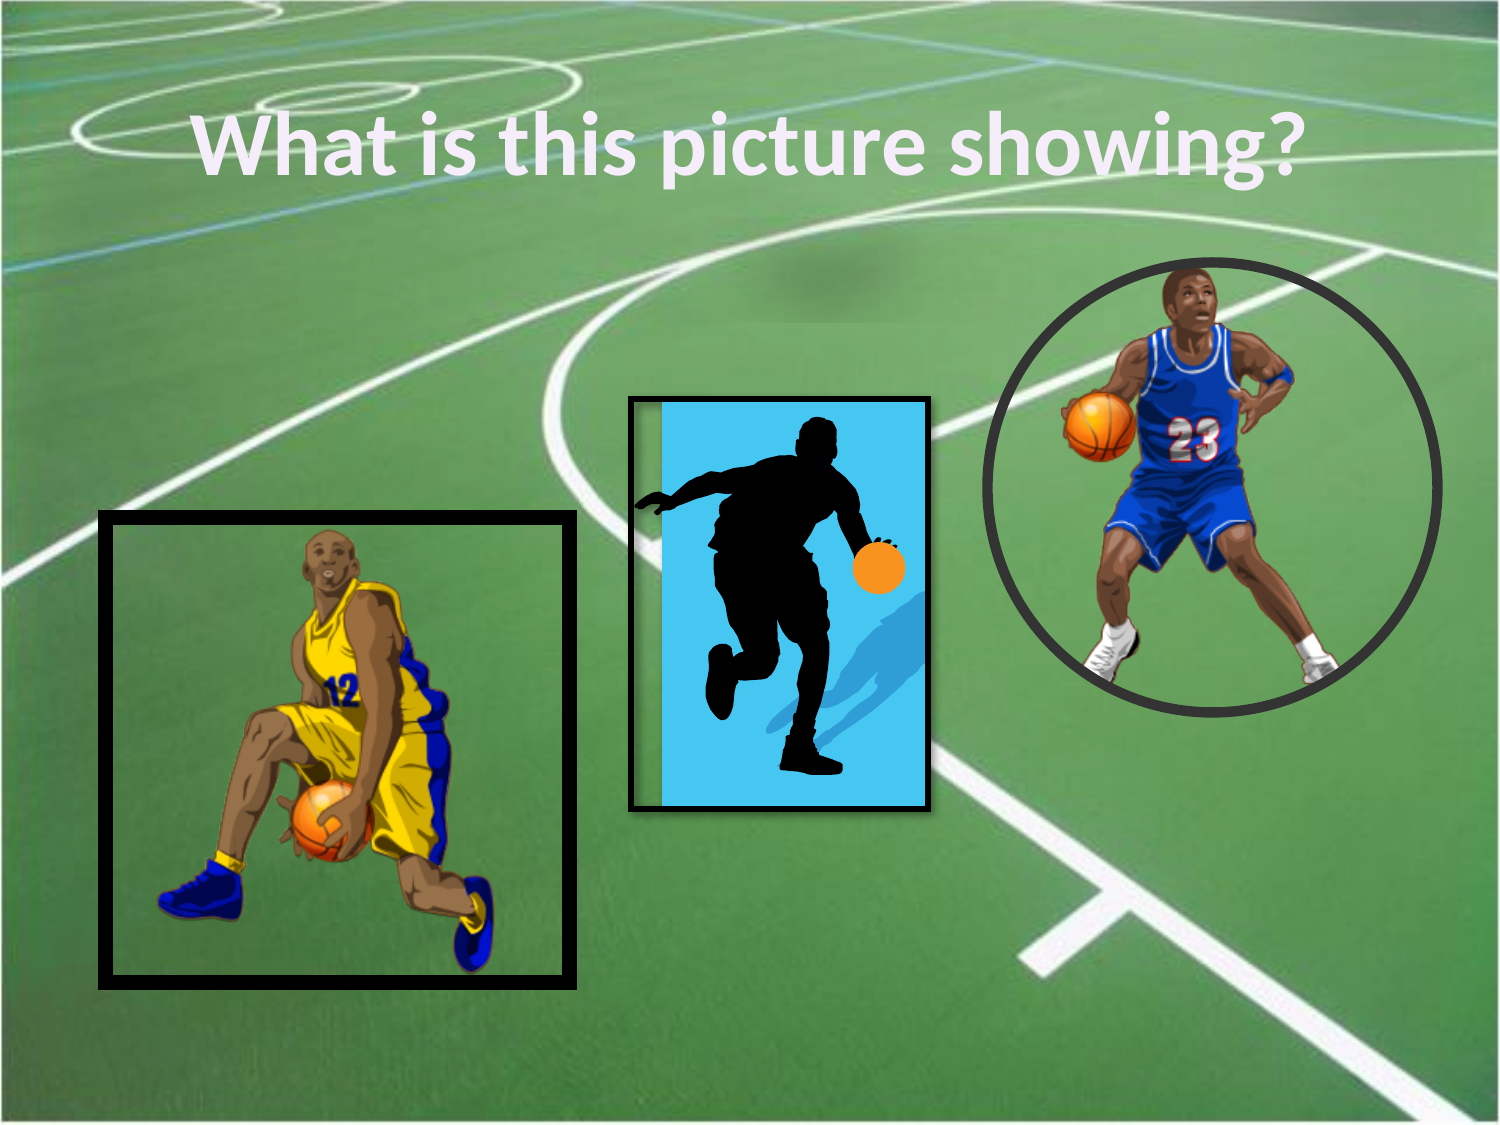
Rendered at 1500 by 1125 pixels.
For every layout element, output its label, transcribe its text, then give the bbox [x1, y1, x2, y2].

picture [112, 524, 563, 976]
picture [634, 401, 926, 806]
picture [987, 262, 1438, 713]
title What is this picture showing? [75, 45, 1425, 233]
